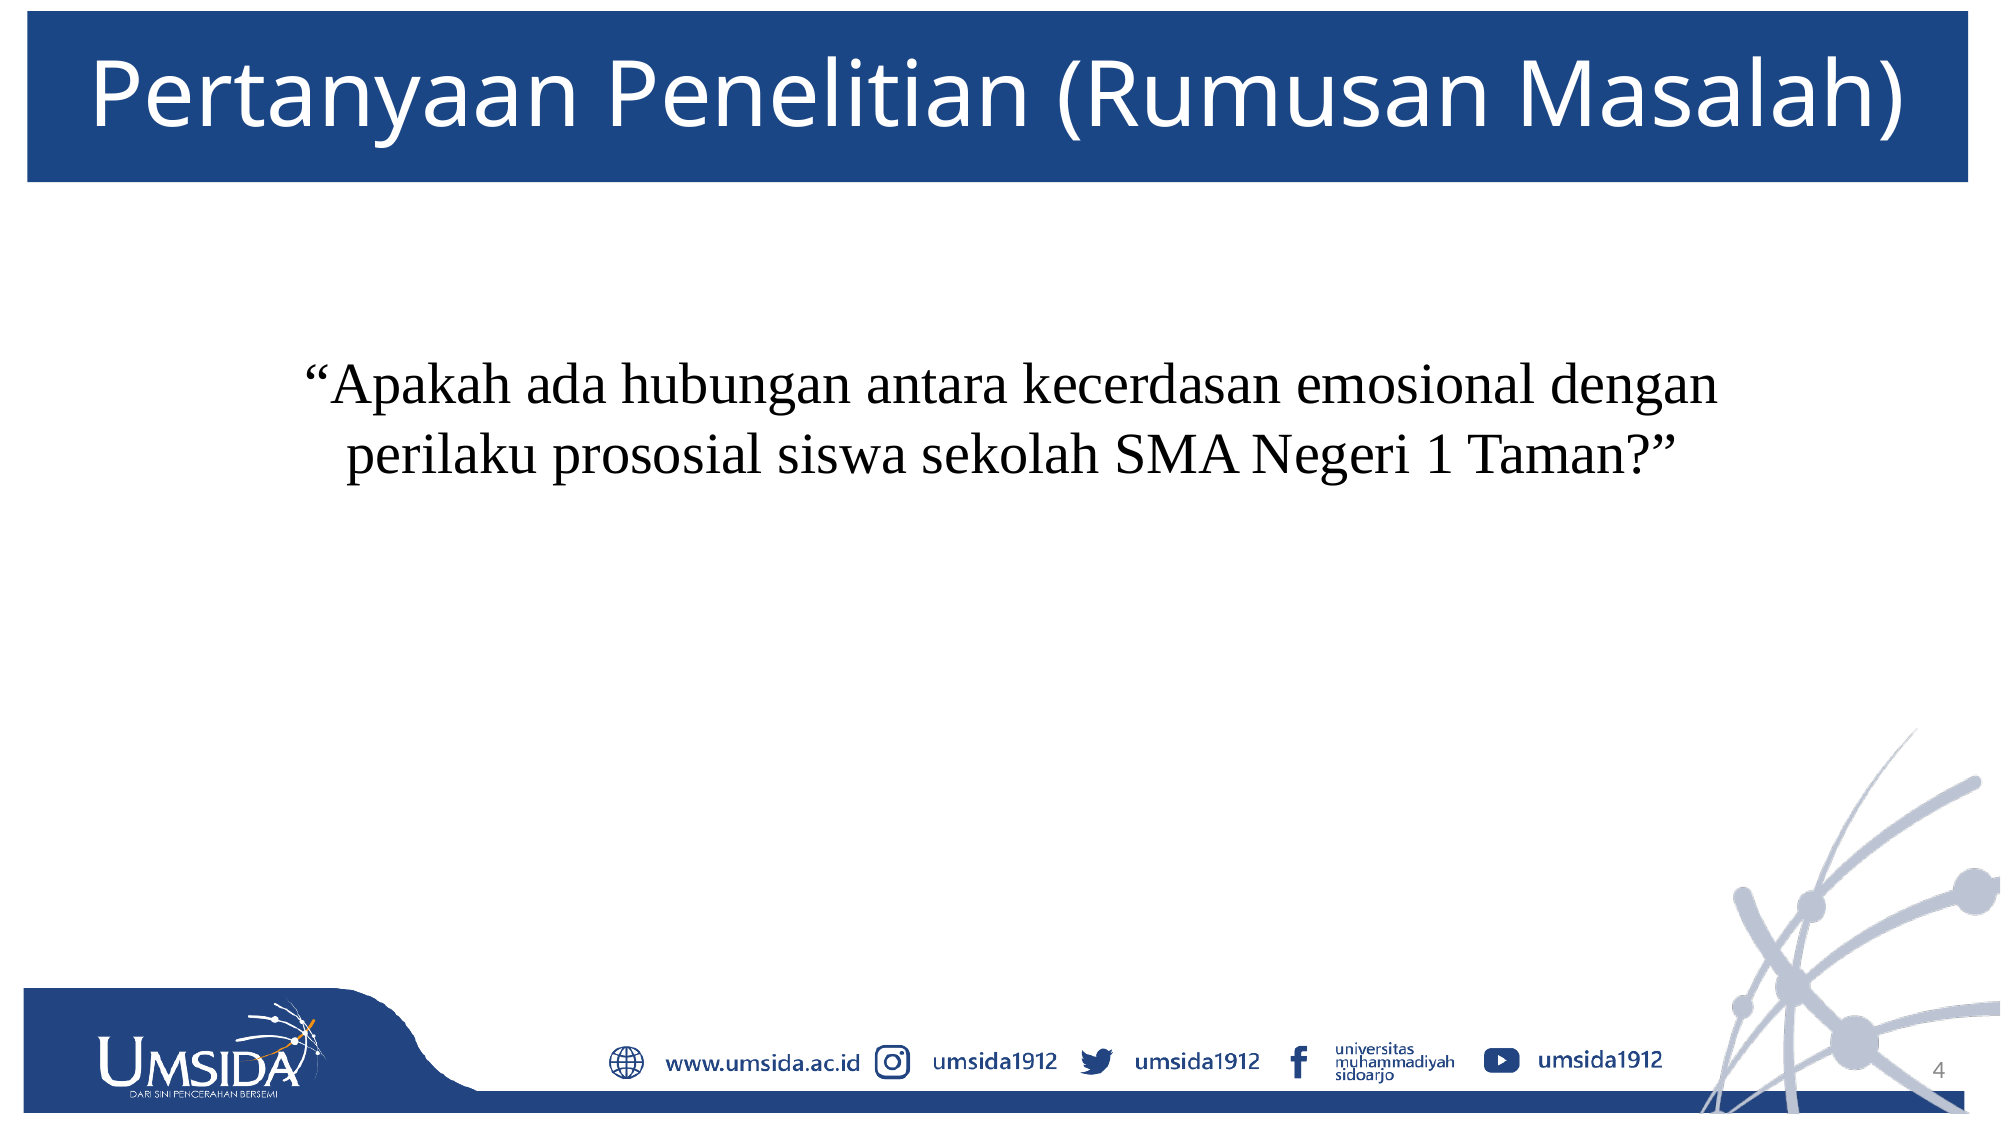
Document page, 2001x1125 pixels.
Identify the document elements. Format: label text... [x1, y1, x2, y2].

picture [23, 51, 2001, 1114]
title Pertanyaan Penelitian (Rumusan Masalah) [27, 11, 1969, 183]
text_box “Apakah ada hubungan antara kecerdasan emosional dengan perilaku prososial siswa sekolah SMA Negeri 1 Taman?” [267, 338, 1756, 493]
